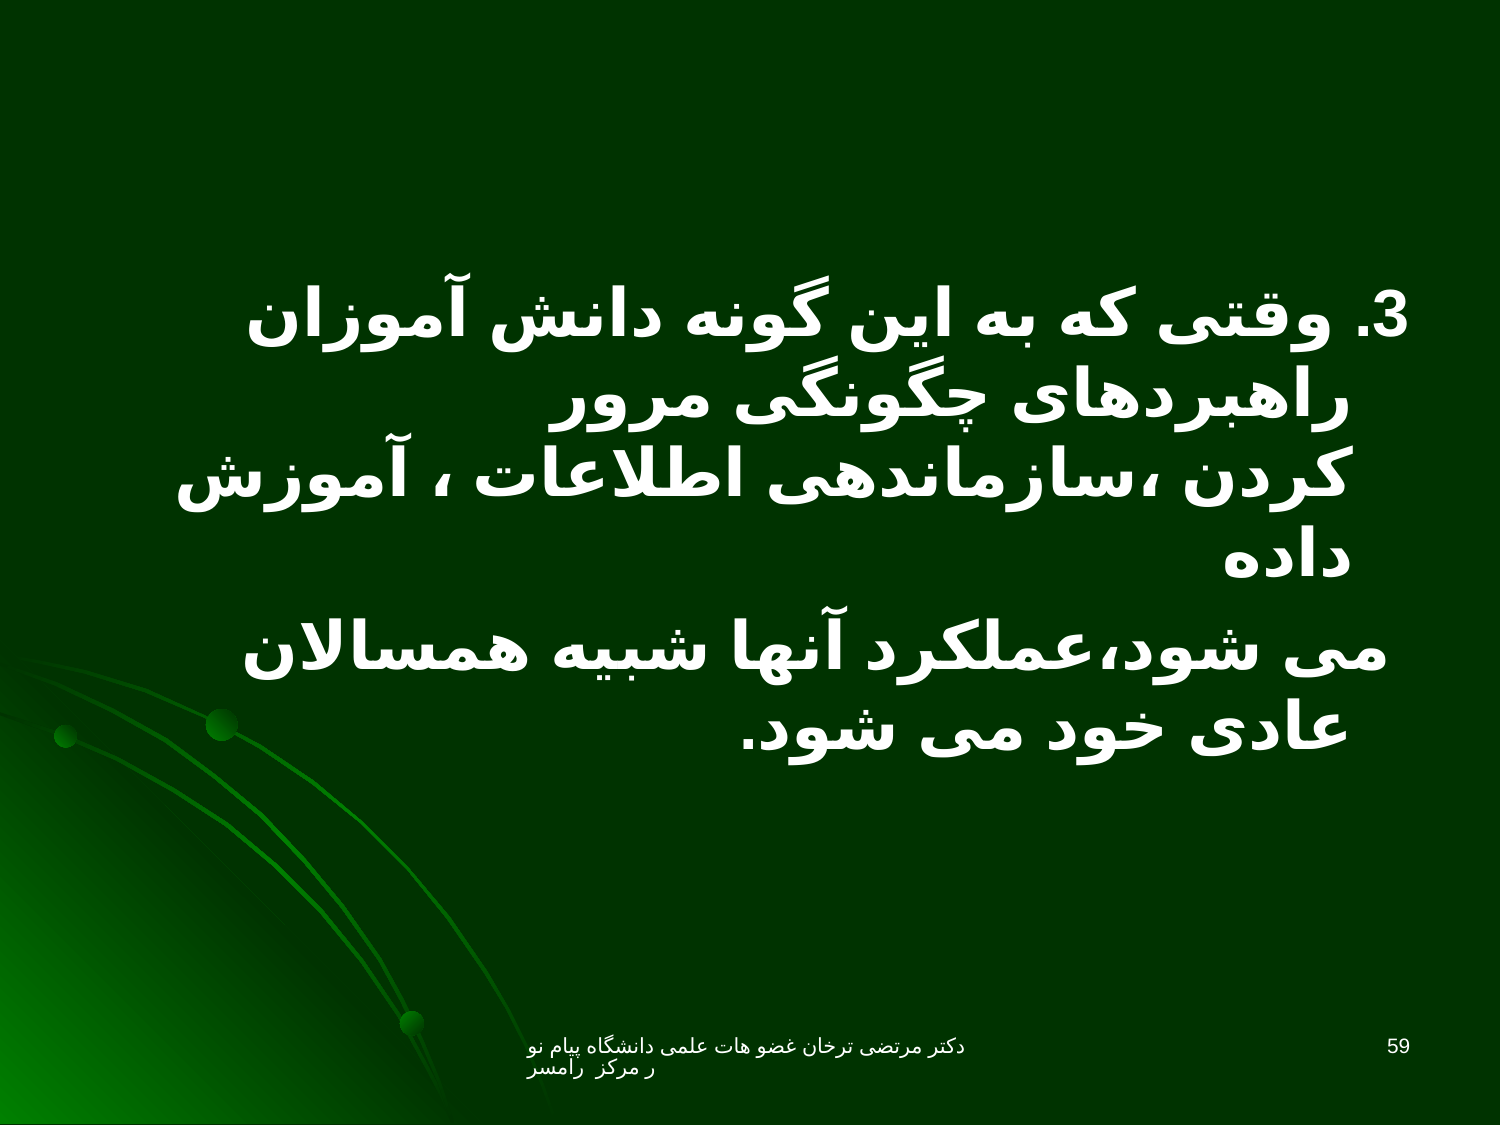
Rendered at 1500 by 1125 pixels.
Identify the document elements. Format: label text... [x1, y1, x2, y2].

list 3. وقتی که به این گونه دانش آموزان راهبردهای چگونگی مرور کردن ،سازماندهی اطلاعات ، آموزش داده می شود،عملکرد آنها شبیه همسالان عادی خود می شود. [74, 262, 1426, 1006]
footer دکتر مرتضی ترخان غضو هات علمی دانشگاه پیام نور مرکز رامسر [512, 1024, 988, 1101]
slide_number 59 [1074, 1024, 1426, 1101]
